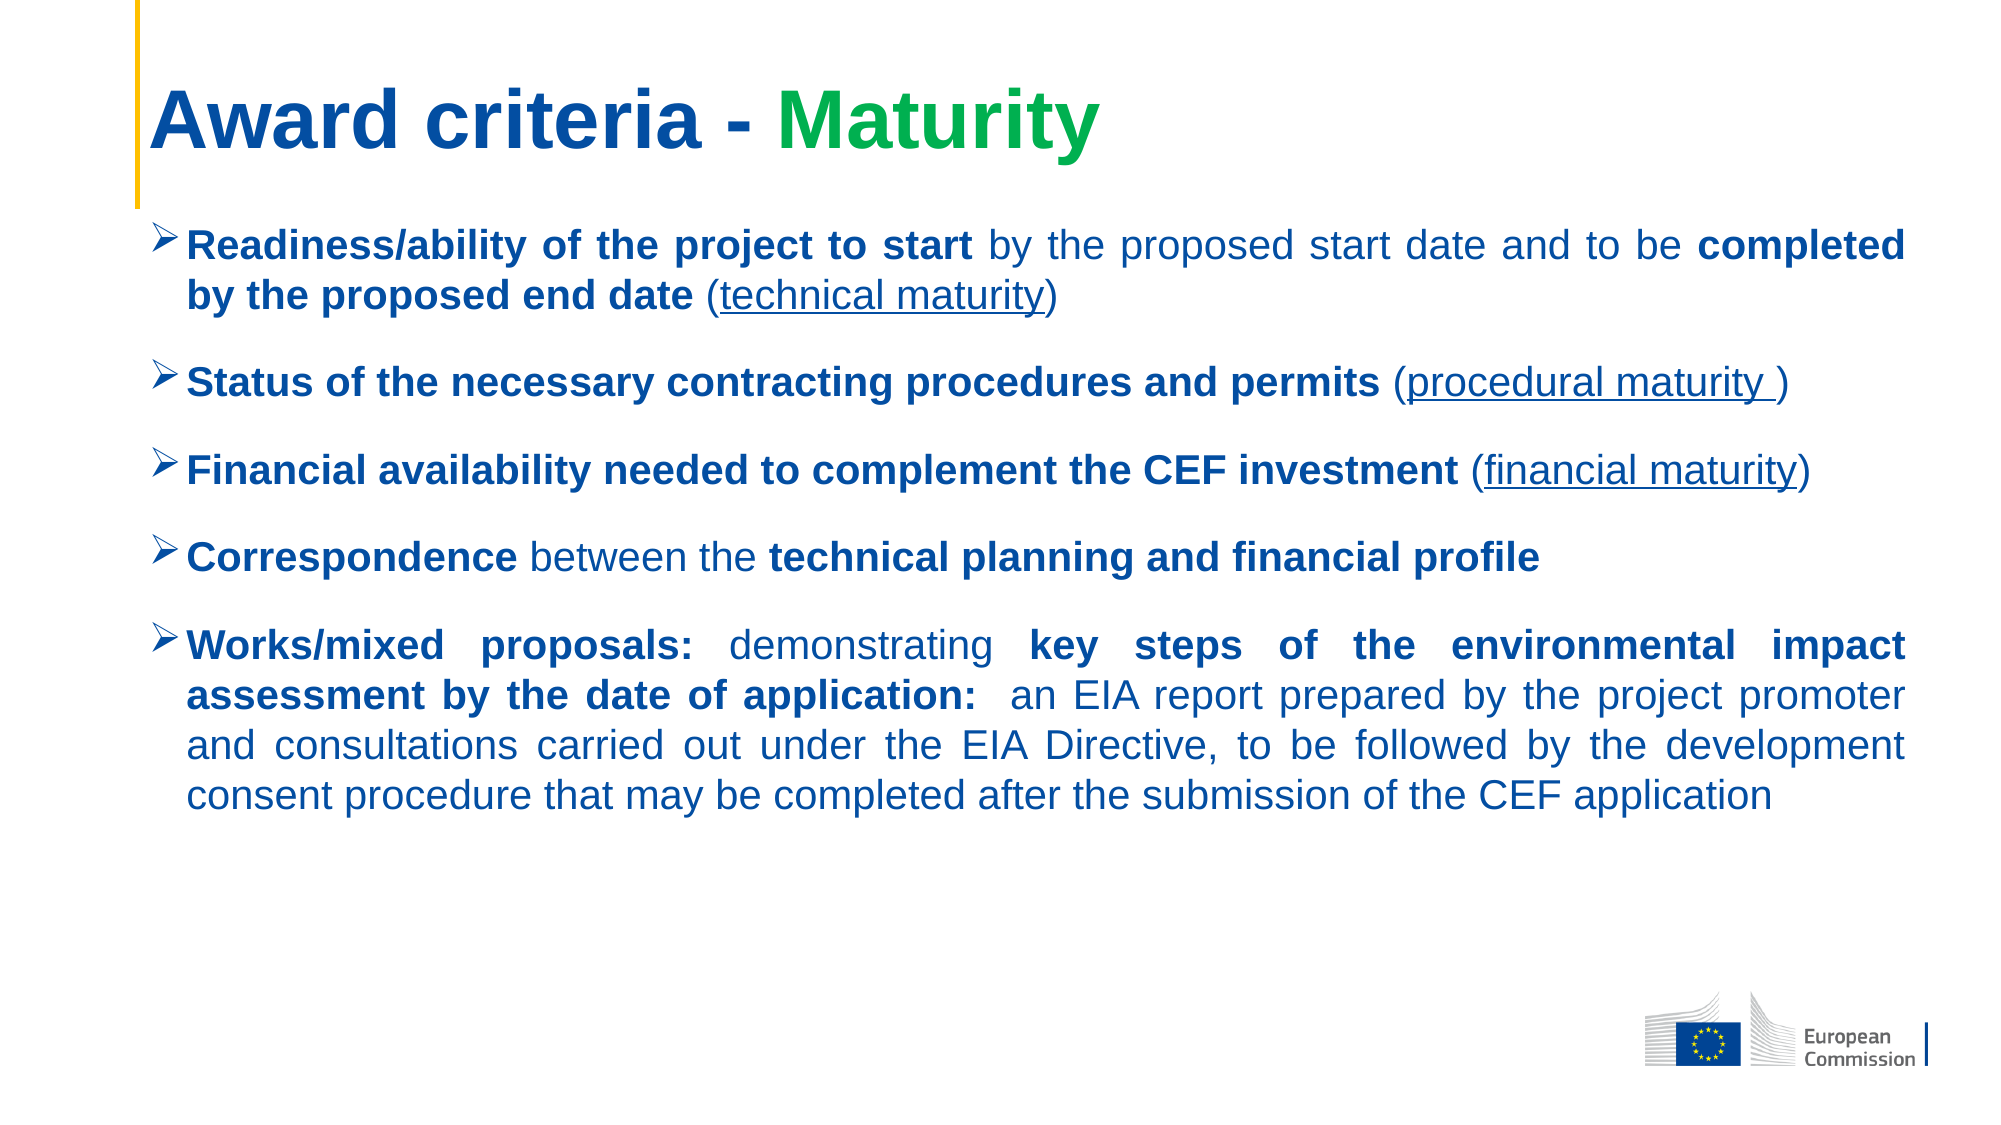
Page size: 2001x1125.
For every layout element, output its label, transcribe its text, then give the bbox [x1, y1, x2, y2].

picture [1645, 991, 1928, 1066]
title Award criteria - Maturity [133, 38, 1859, 168]
list Readiness/ability of the project to start by the proposed start date and to be completed by the proposed end date (technical maturity) Status of the necessary contracting procedures and permits (procedural maturity ) Financial availability needed to complement the CEF investment (financial maturity) Correspondence between the technical planning and financial profile Works/mixed proposals: demonstrating key steps of the environmental impact assessment by the date of application: an EIA report prepared by the project promoter and consultations carried out under the EIA Directive, to be followed by the development consent procedure that may be completed after the submission of the CEF application [133, 209, 1922, 1020]
